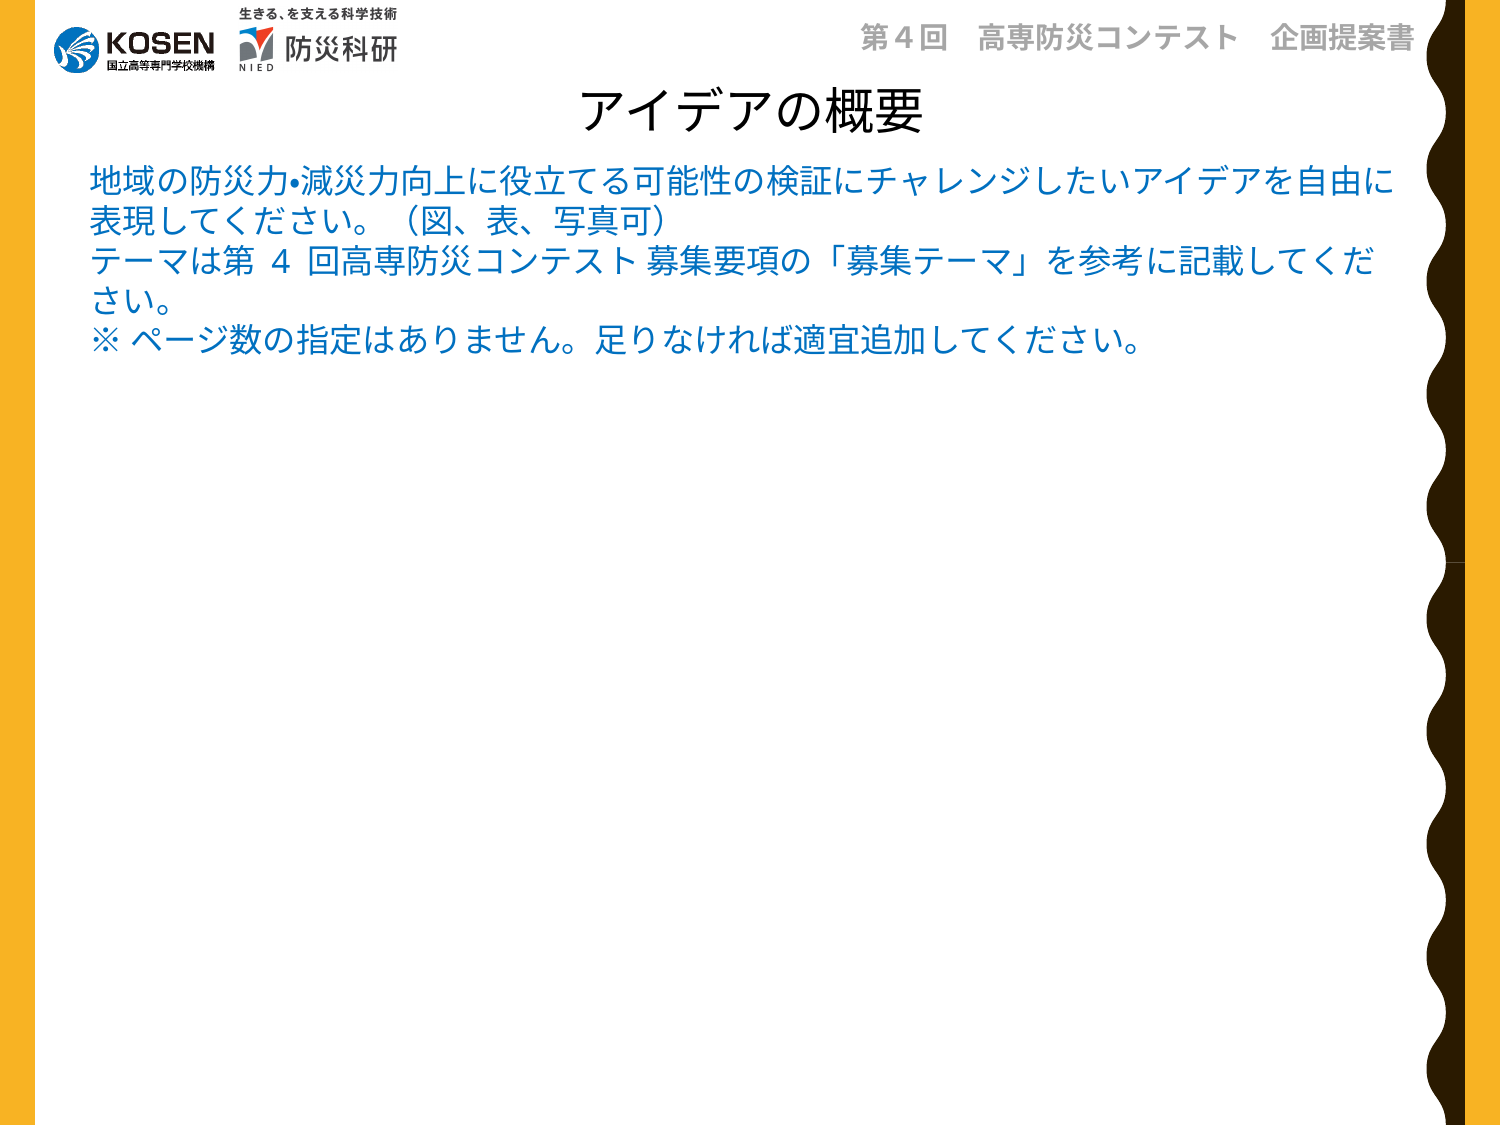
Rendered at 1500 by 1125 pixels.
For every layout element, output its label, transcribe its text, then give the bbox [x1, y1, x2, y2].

picture [238, 6, 398, 73]
text_box アイデアの概要 [37, 74, 1464, 153]
text_box 地域の防災力・減災力向上に役立てる可能性の検証にチャレンジしたいアイデアを自由に表現してください。（図、表、写真可） テーマは第 4 回高専防災コンテスト 募集要項の「募集テーマ」を参考に記載してください。 ※ページ数の指定はありません。足りなければ適宜追加してください。 [74, 152, 1418, 1060]
picture [54, 27, 215, 73]
